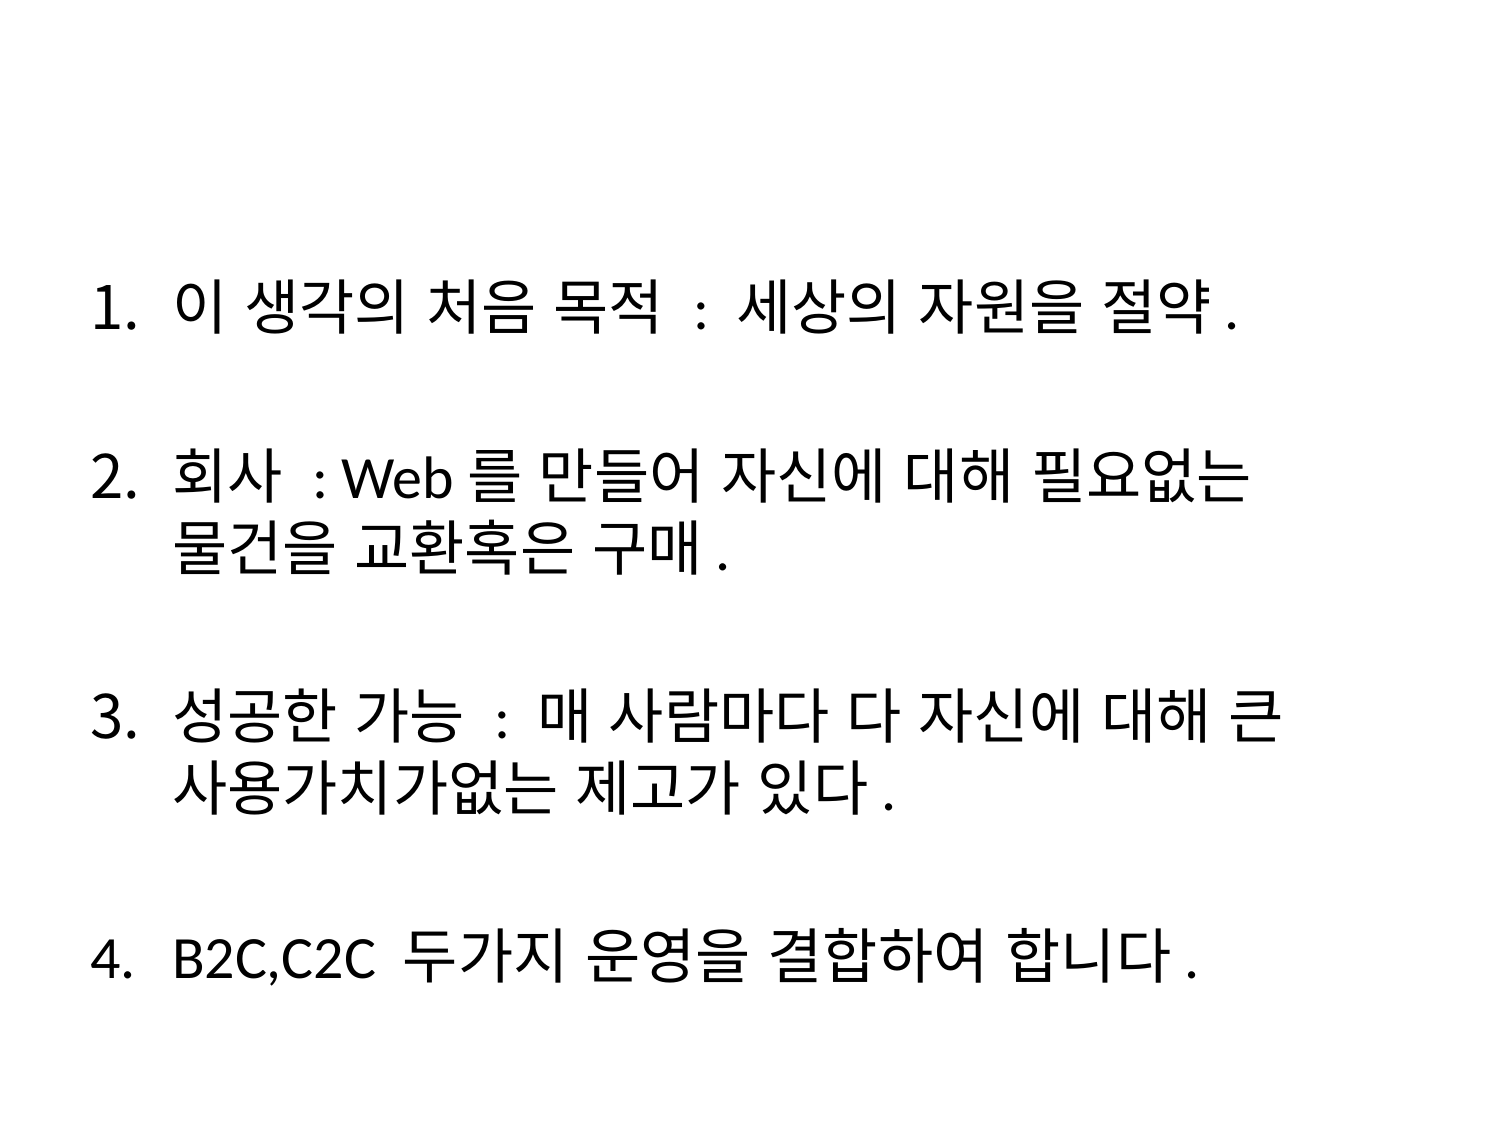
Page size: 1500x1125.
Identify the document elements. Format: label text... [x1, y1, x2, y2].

list 이 생각의 처음 목적 : 세상의 자원을 절약. 회사 : Web를 만들어 자신에 대해 필요없는 물건을 교환혹은 구매. 성공한 가능 : 매 사람마다 다 자신에 대해 큰 사용가치가없는 제고가 있다. B2C,C2C 두가지 운영을 결합하여 합니다. [75, 262, 1425, 1005]
